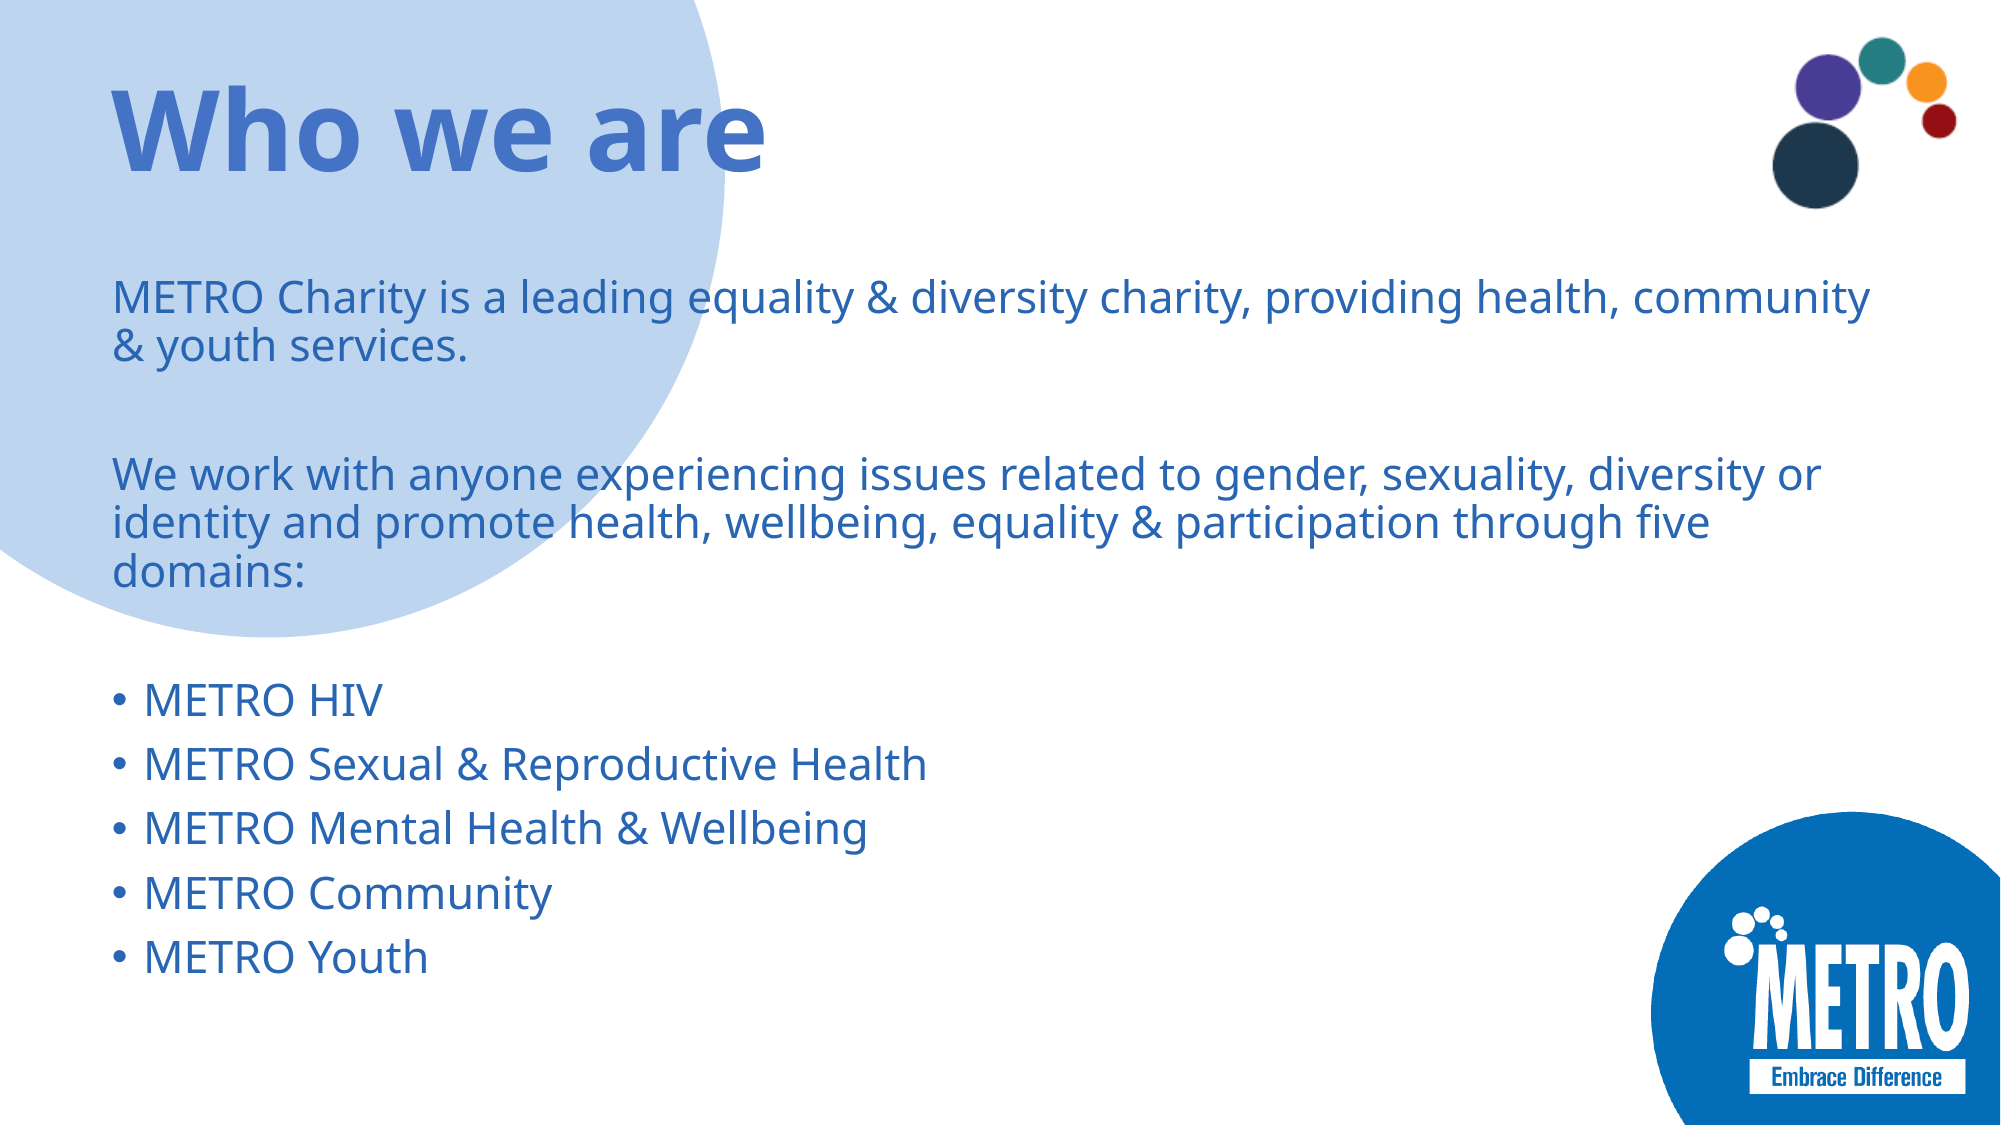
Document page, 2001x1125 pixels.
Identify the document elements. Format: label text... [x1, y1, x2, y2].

picture [1759, 31, 1964, 215]
list METRO Charity is a leading equality & diversity charity, providing health, community & youth services. We work with anyone experiencing issues related to gender, sexuality, diversity or identity and promote health, wellbeing, equality & participation through five domains: METRO HIV METRO Sexual & Reproductive Health METRO Mental Health & Wellbeing METRO Community METRO Youth [96, 267, 1918, 997]
picture [1651, 811, 2001, 1125]
title Who we are [96, 26, 1658, 244]
